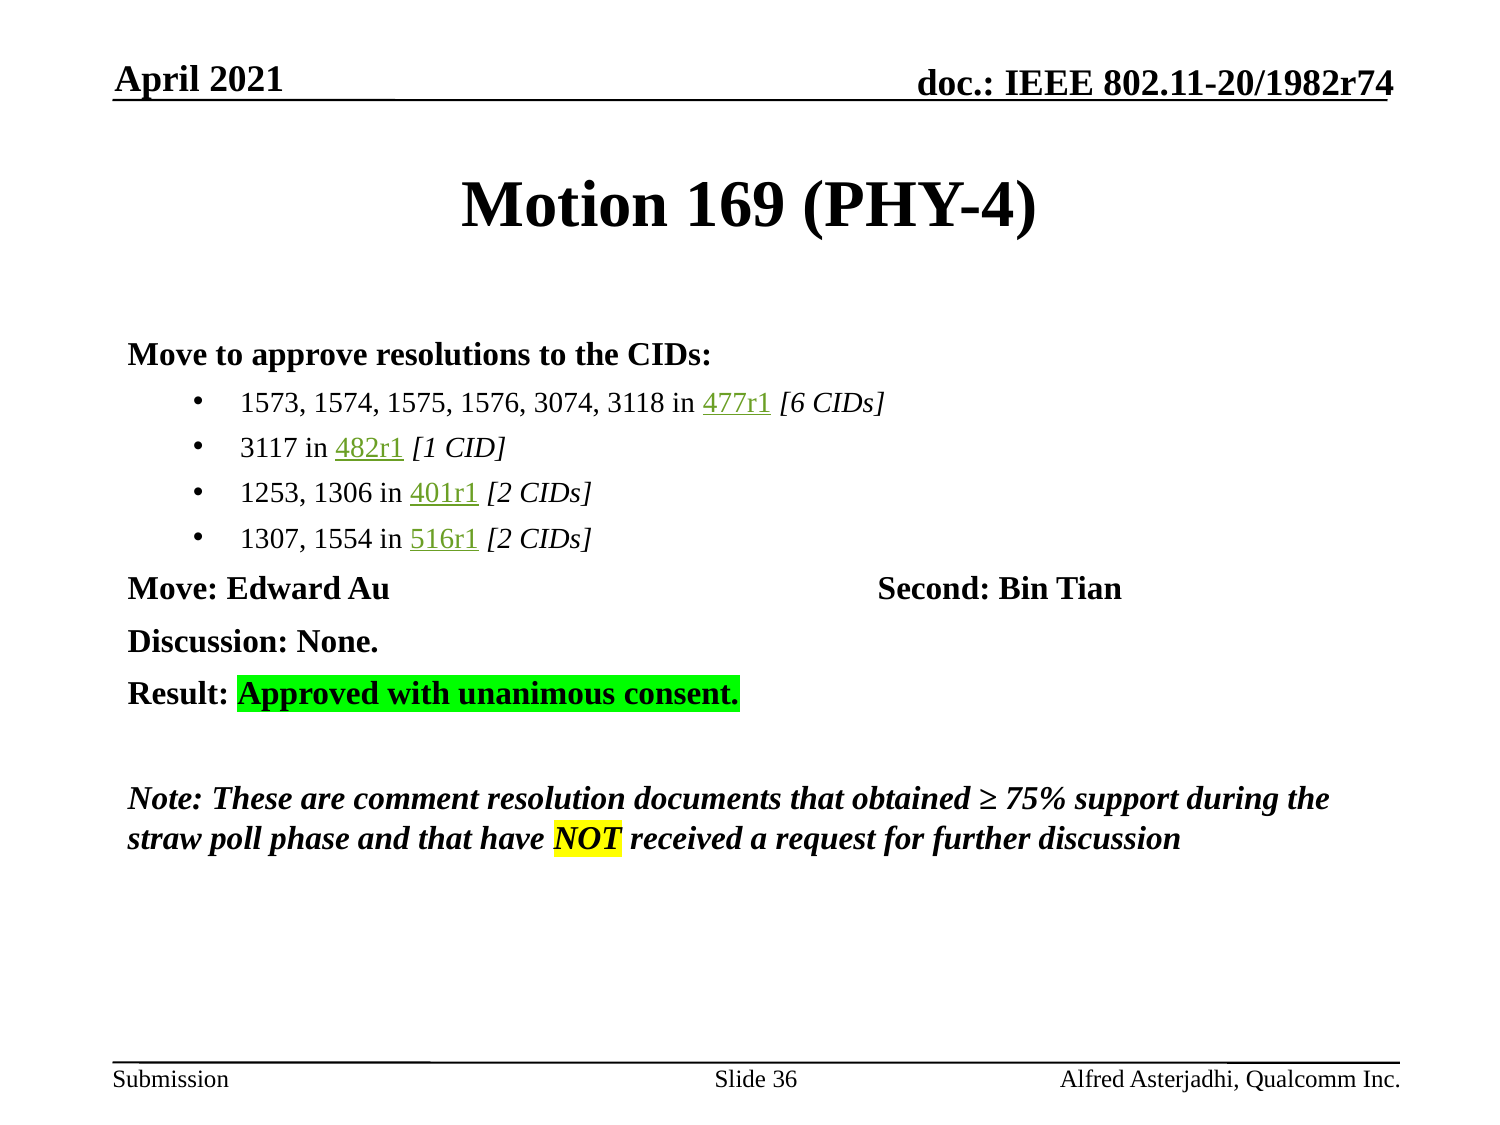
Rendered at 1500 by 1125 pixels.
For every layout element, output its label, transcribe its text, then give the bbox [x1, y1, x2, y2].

list Move to approve resolutions to the CIDs: 1573, 1574, 1575, 1576, 3074, 3118 in 477r1 [6 CIDs] 3117 in 482r1 [1 CID] 1253, 1306 in 401r1 [2 CIDs] 1307, 1554 in 516r1 [2 CIDs] Move: Edward Au Second: Bin Tian Discussion: None. Result: Approved with unanimous consent. Note: These are comment resolution documents that obtained ≥ 75% support during the straw poll phase and that have NOT received a request for further discussion [112, 324, 1388, 1000]
title Motion 169 (PHY-4) [112, 112, 1388, 288]
footer Alfred Asterjadhi, Qualcomm Inc. [878, 1061, 1402, 1093]
slide_number Slide 36 [712, 1061, 800, 1123]
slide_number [114, 54, 423, 100]
